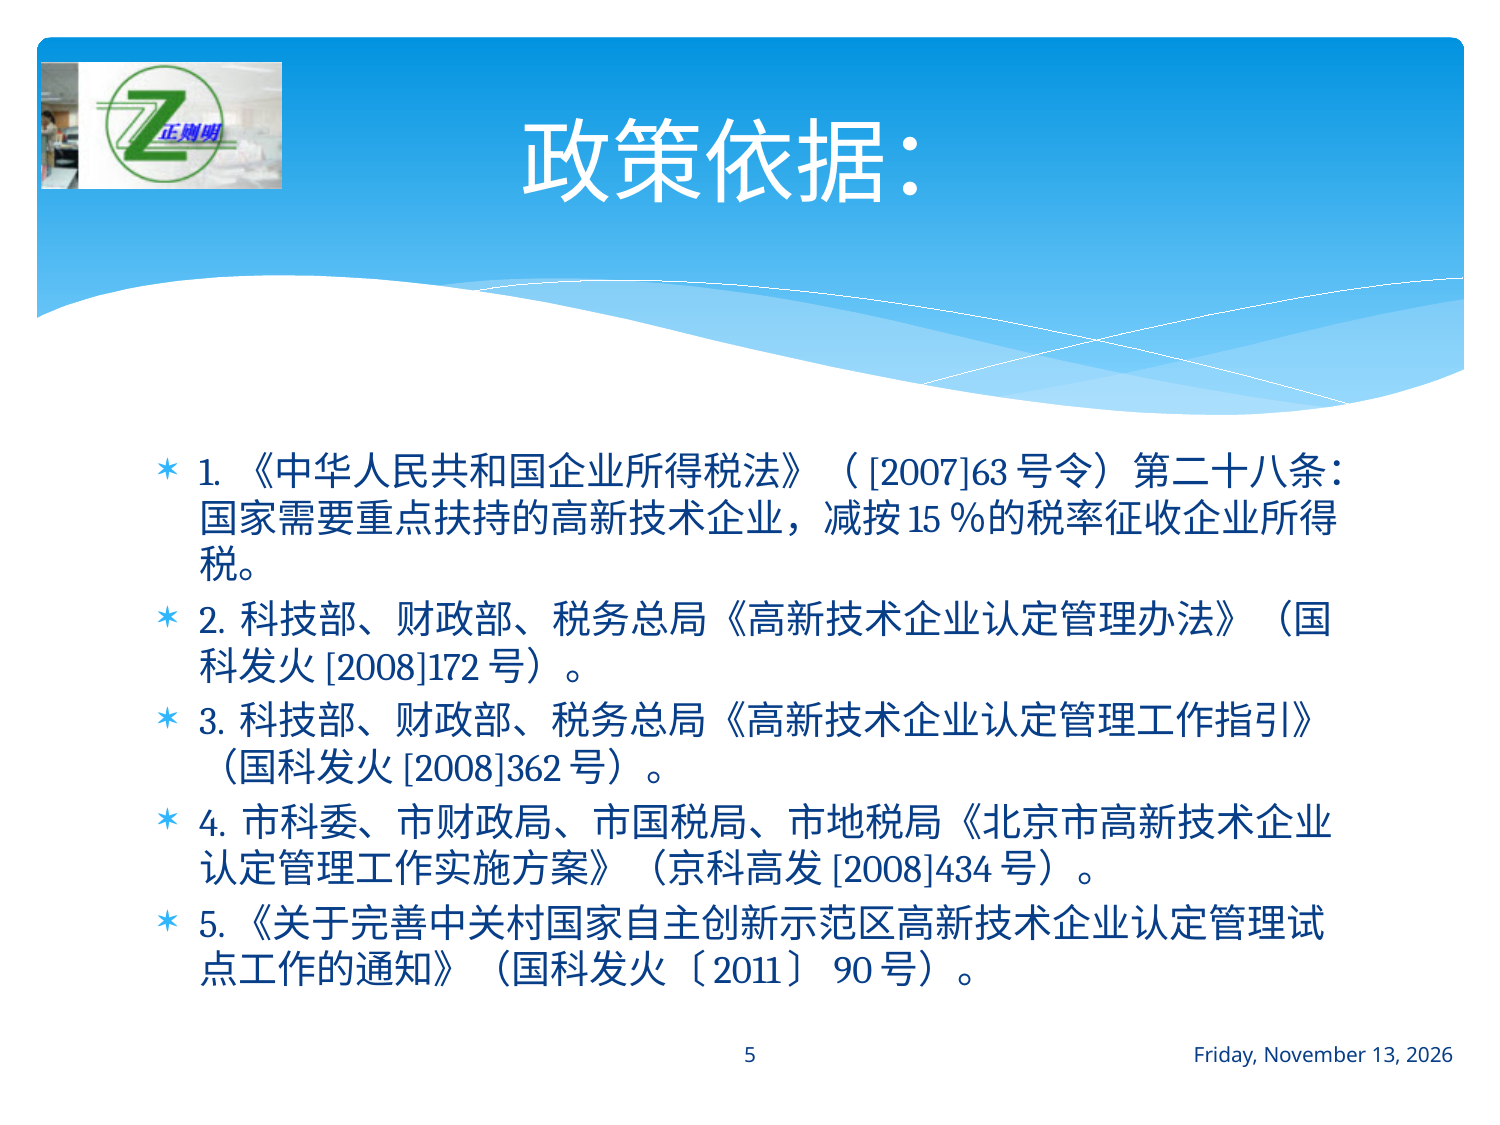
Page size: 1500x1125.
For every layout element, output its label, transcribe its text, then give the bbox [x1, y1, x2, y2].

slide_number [847, 1025, 1469, 1086]
list 1. 《中华人民共和国企业所得税法》（[2007]63号令）第二十八条：国家需要重点扶持的高新技术企业，减按15％的税率征收企业所得税。 2. 科技部、财政部、税务总局《高新技术企业认定管理办法》（国科发火[2008]172号）。 3. 科技部、财政部、税务总局《高新技术企业认定管理工作指引》（国科发火[2008]362号）。 4. 市科委、市财政局、市国税局、市地税局《北京市高新技术企业认定管理工作实施方案》（京科高发[2008]434号）。 5.《关于完善中关村国家自主创新示范区高新技术企业认定管理试点工作的通知》（国科发火〔2011〕90号）。 [143, 438, 1359, 1005]
slide_number 5 [654, 1025, 846, 1086]
title 政策依据： [75, 55, 1425, 261]
picture [41, 63, 75, 189]
